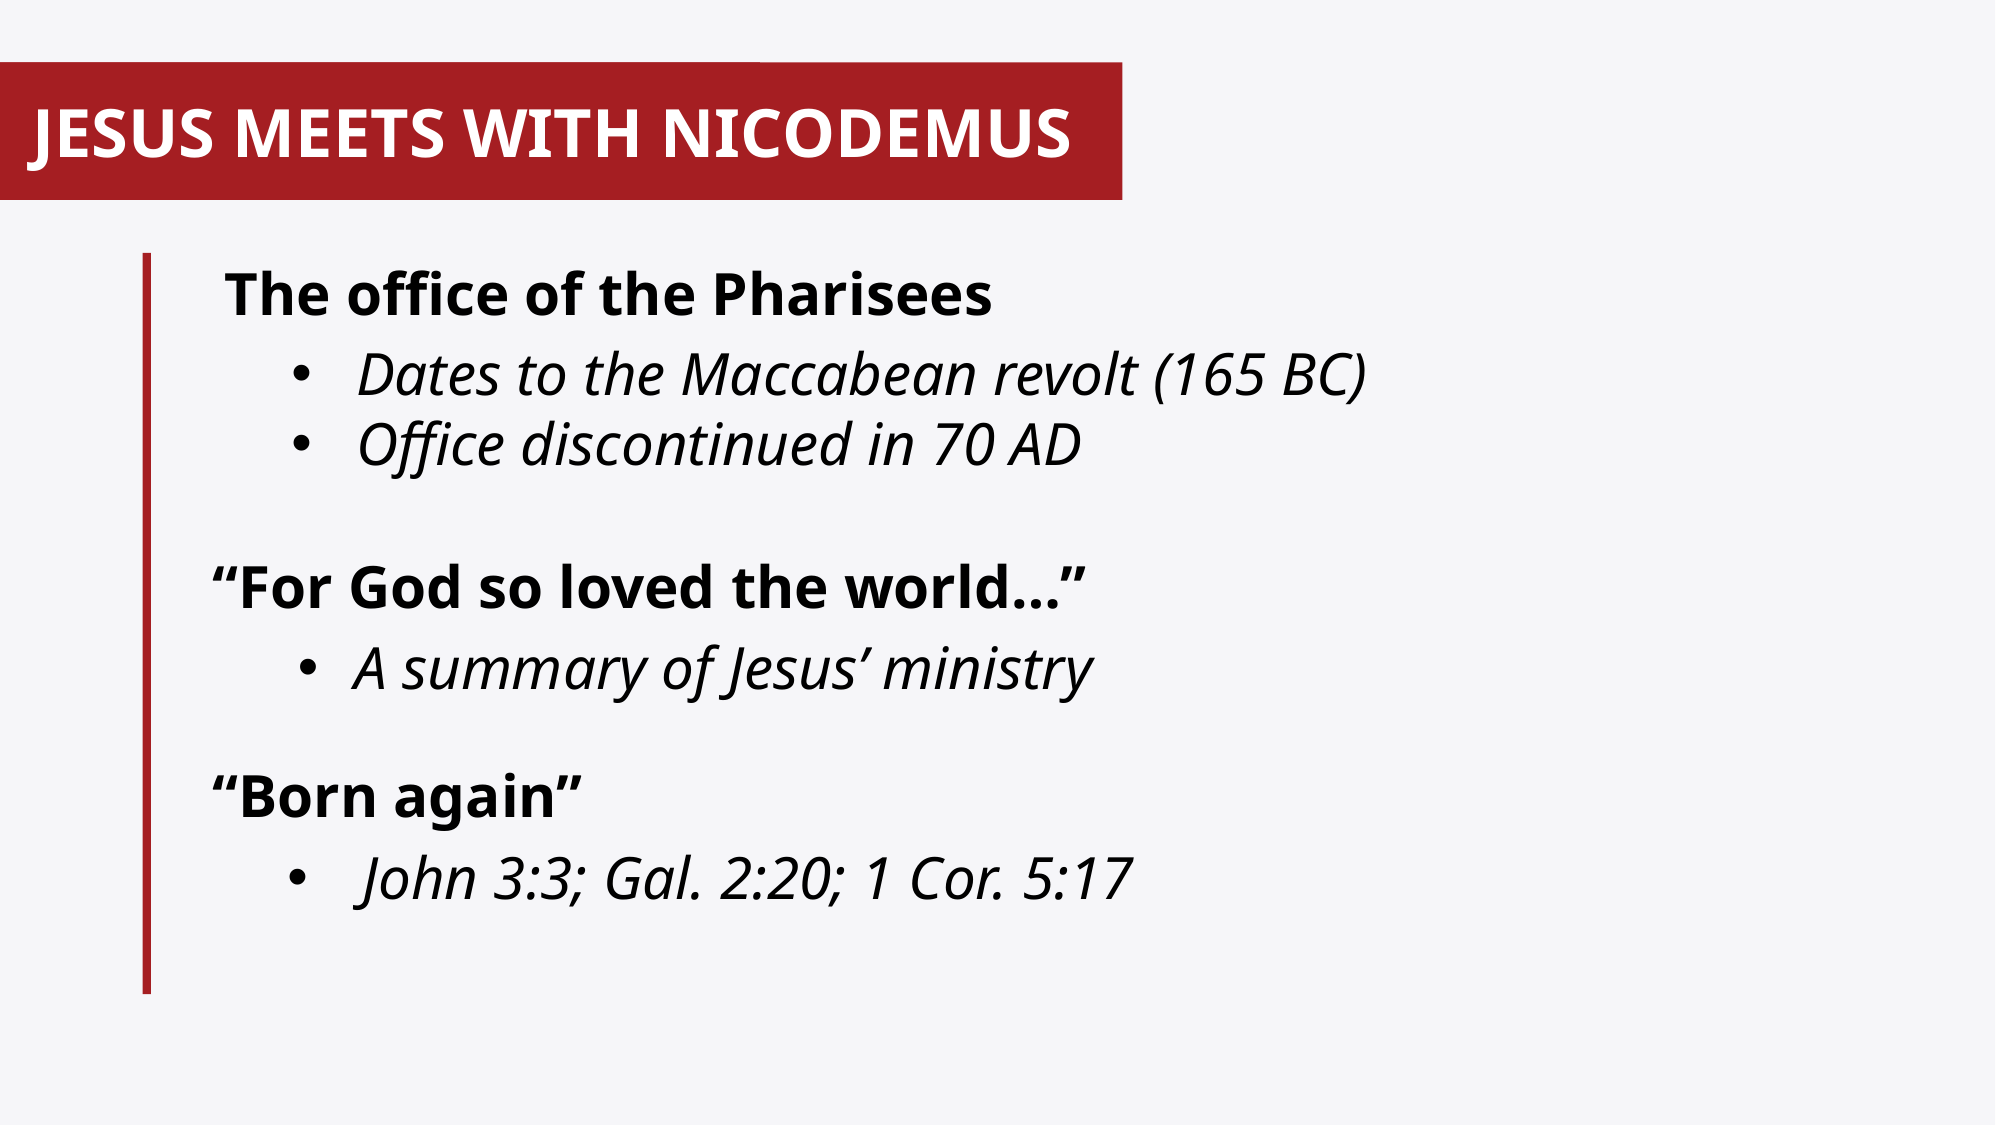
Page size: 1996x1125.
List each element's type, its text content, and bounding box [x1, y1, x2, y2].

text_box The office of the Pharisees Dates to the Maccabean revolt (165 BC) Office discontinued in 70 AD [209, 249, 1923, 425]
title JESUS MEETS WITH NICODEMUS [0, 62, 1123, 200]
subtitle “For God so loved the world…” A summary of Jesus’ ministry “Born again” John 3:3; Gal. 2:20; 1 Cor. 5:17 [197, 249, 1996, 1125]
